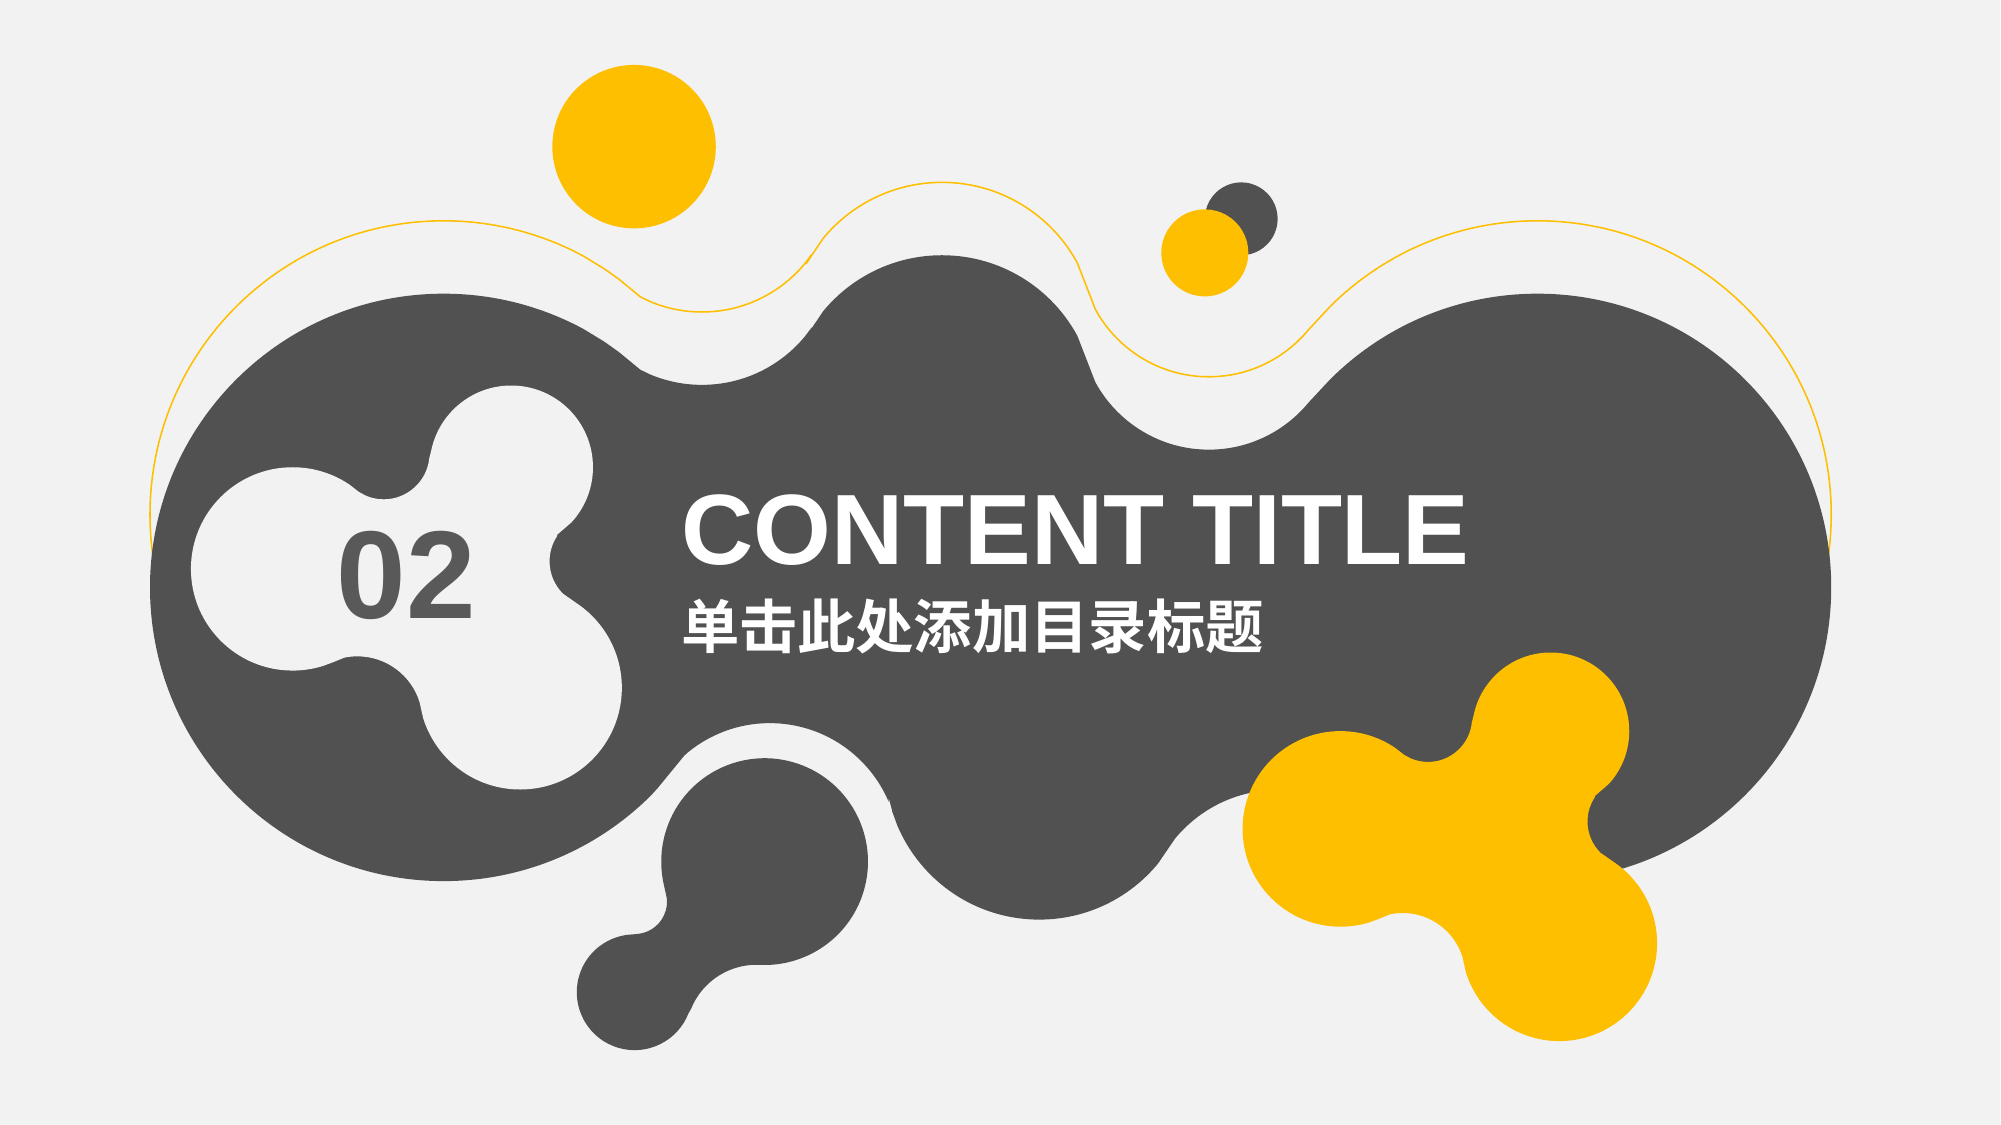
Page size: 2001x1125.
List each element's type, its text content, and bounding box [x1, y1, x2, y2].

text_box [148, 254, 1833, 921]
text_box [1205, 181, 1279, 256]
text_box [551, 63, 717, 230]
text_box [189, 384, 623, 791]
text_box [1241, 651, 1659, 1043]
text_box [1160, 208, 1250, 298]
text_box 单击此处添加目录标题 [666, 582, 1279, 668]
text_box [575, 757, 869, 1052]
text_box [148, 181, 1833, 550]
text_box 02 [321, 485, 491, 651]
text_box CONTENT TITLE [667, 457, 1486, 593]
